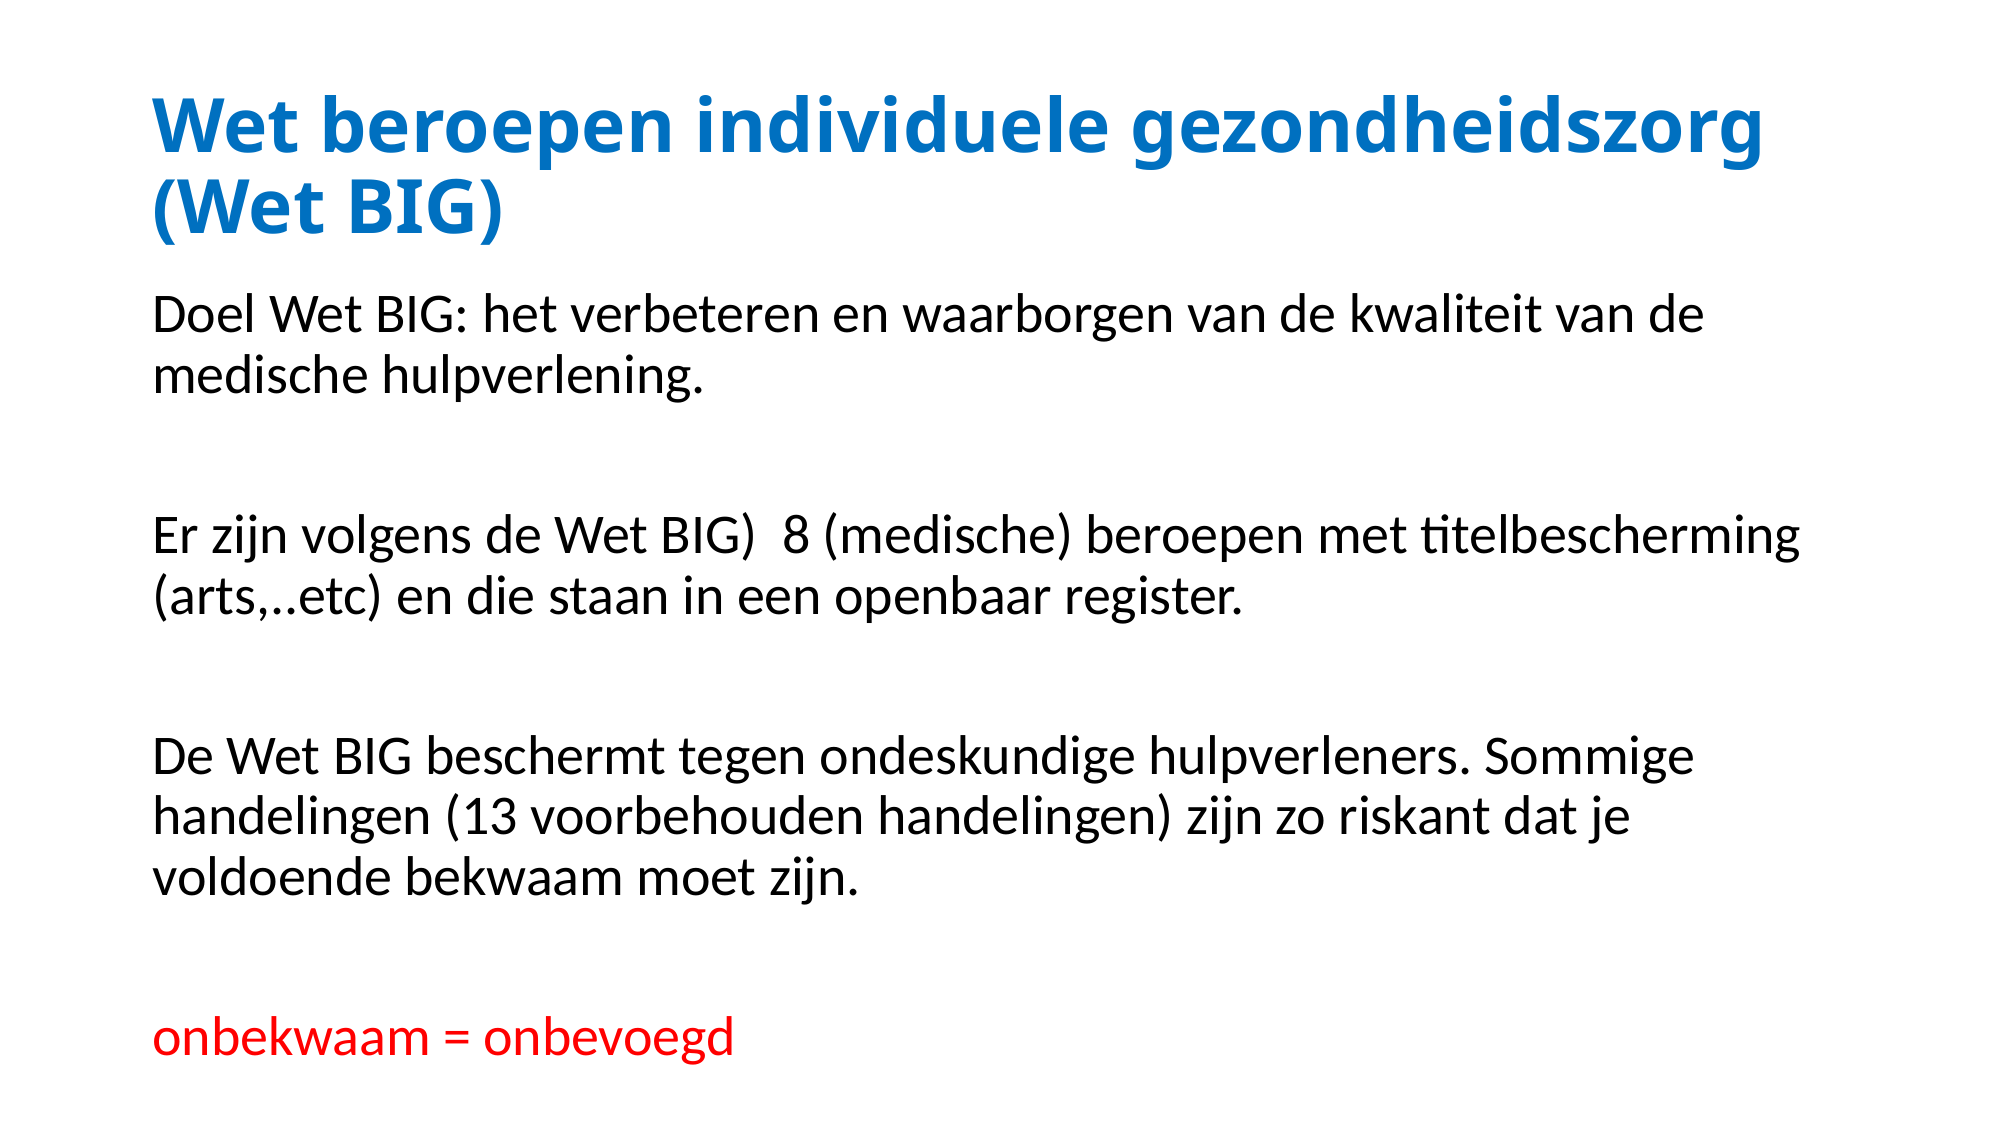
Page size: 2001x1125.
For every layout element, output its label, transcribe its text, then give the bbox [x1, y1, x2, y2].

list Doel Wet BIG: het verbeteren en waarborgen van de kwaliteit van de medische hulpverlening. Er zijn volgens de Wet BIG) 8 (medische) beroepen met titelbescherming (arts,..etc) en die staan in een openbaar register. De Wet BIG beschermt tegen ondeskundige hulpverleners. Sommige handelingen (13 voorbehouden handelingen) zijn zo riskant dat je voldoende bekwaam moet zijn. onbekwaam = onbevoegd [137, 277, 1863, 1079]
title Wet beroepen individuele gezondheidszorg (Wet BIG) [137, 59, 1863, 277]
